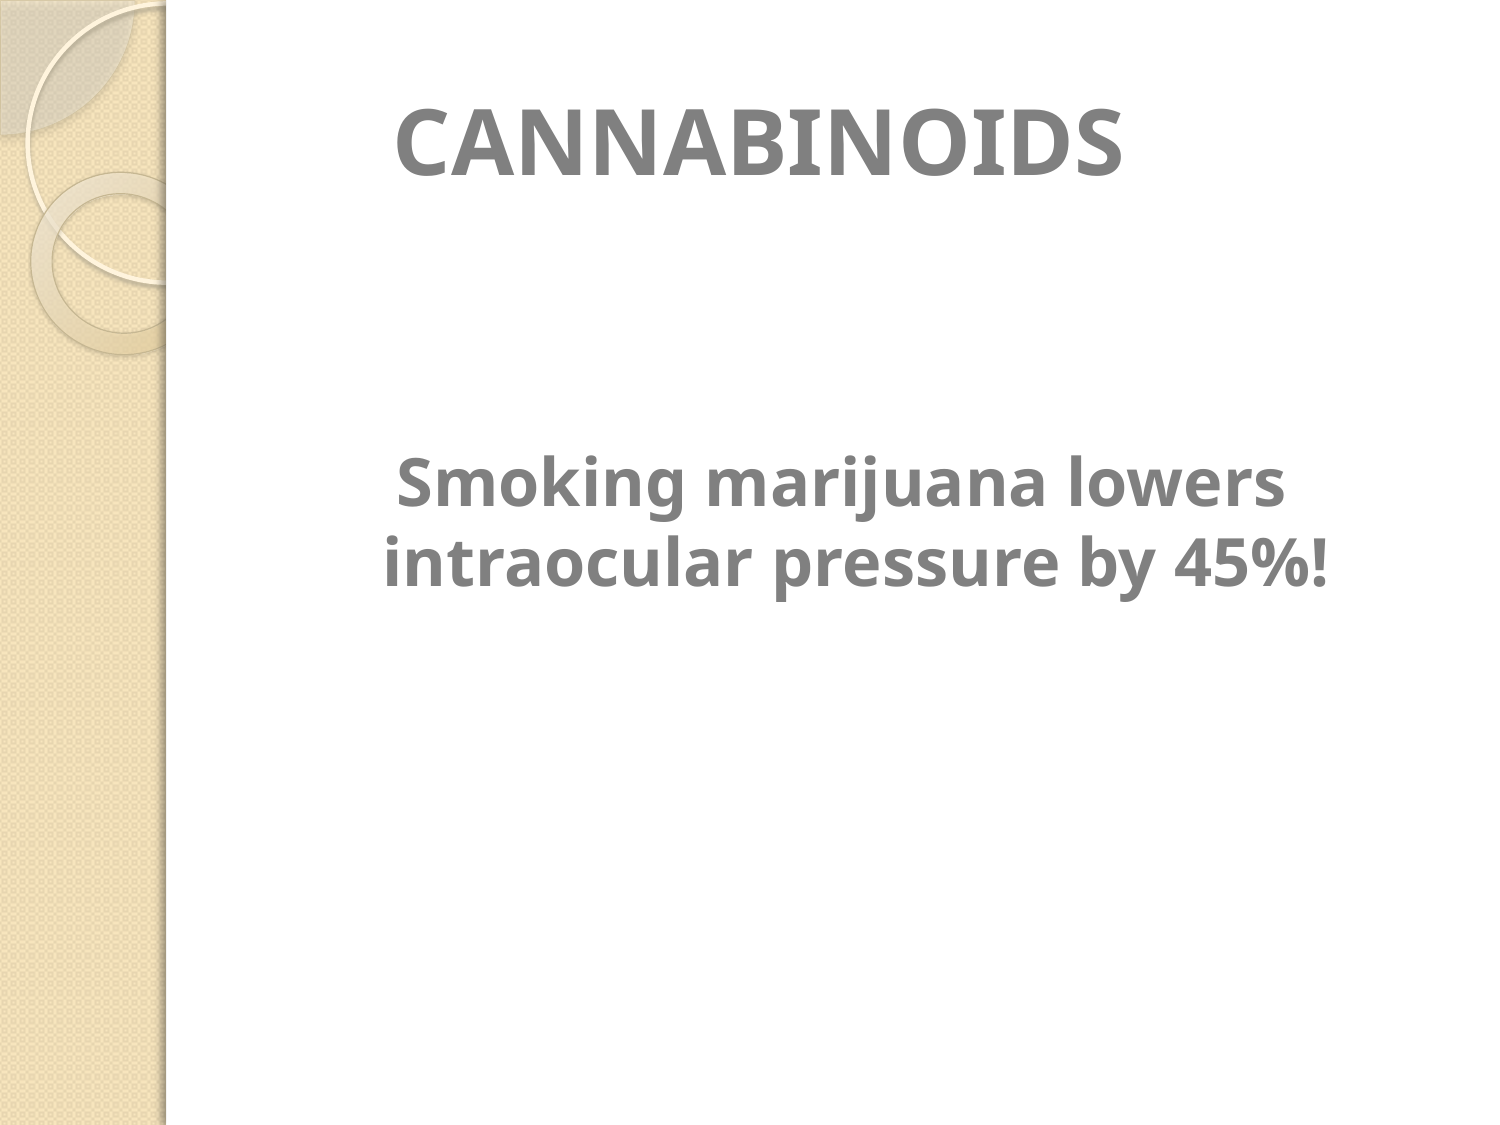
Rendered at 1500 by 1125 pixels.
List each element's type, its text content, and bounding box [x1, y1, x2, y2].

title CANNABINOIDS [235, 45, 1466, 233]
list Smoking marijuana lowers intraocular pressure by 45%! [187, 237, 1466, 1025]
